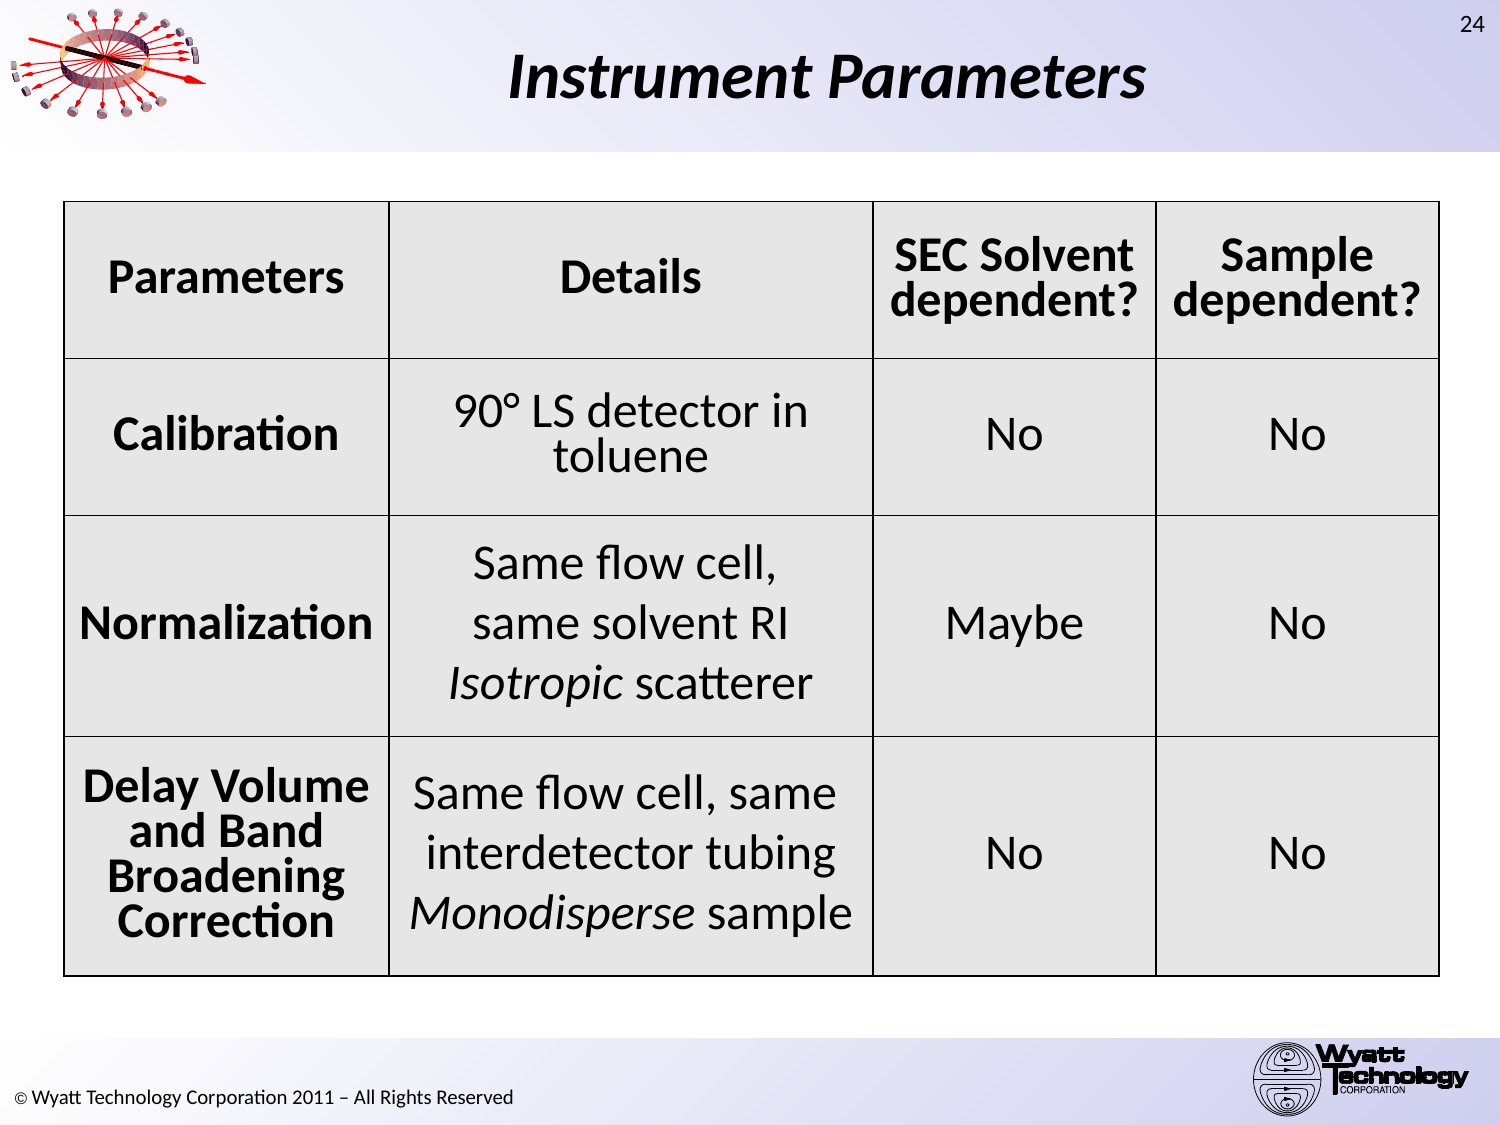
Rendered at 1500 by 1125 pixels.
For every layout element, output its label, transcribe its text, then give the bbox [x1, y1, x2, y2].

table_header Details [390, 202, 872, 358]
table_cell Delay Volume and Band Broadening Correction [65, 737, 388, 975]
table_header Parameters [65, 202, 388, 358]
table_cell Same flow cell, same solvent RI Isotropic scatterer [390, 516, 872, 736]
table_cell No [874, 737, 1155, 975]
table_cell No [874, 359, 1155, 515]
table_cell Calibration [65, 359, 388, 515]
table_header Sample dependent? [1157, 202, 1438, 358]
table_cell 90° LS detector in toluene [390, 359, 872, 515]
table_cell No [1157, 516, 1438, 736]
table_header SEC Solvent dependent? [874, 202, 1155, 358]
table_cell Same flow cell, same interdetector tubing Monodisperse sample [390, 737, 872, 975]
table_cell Normalization [65, 516, 388, 736]
title Instrument Parameters [217, 25, 1438, 120]
table_cell No [1157, 359, 1438, 515]
table_cell No [1157, 737, 1438, 975]
table_cell Maybe [874, 516, 1155, 736]
